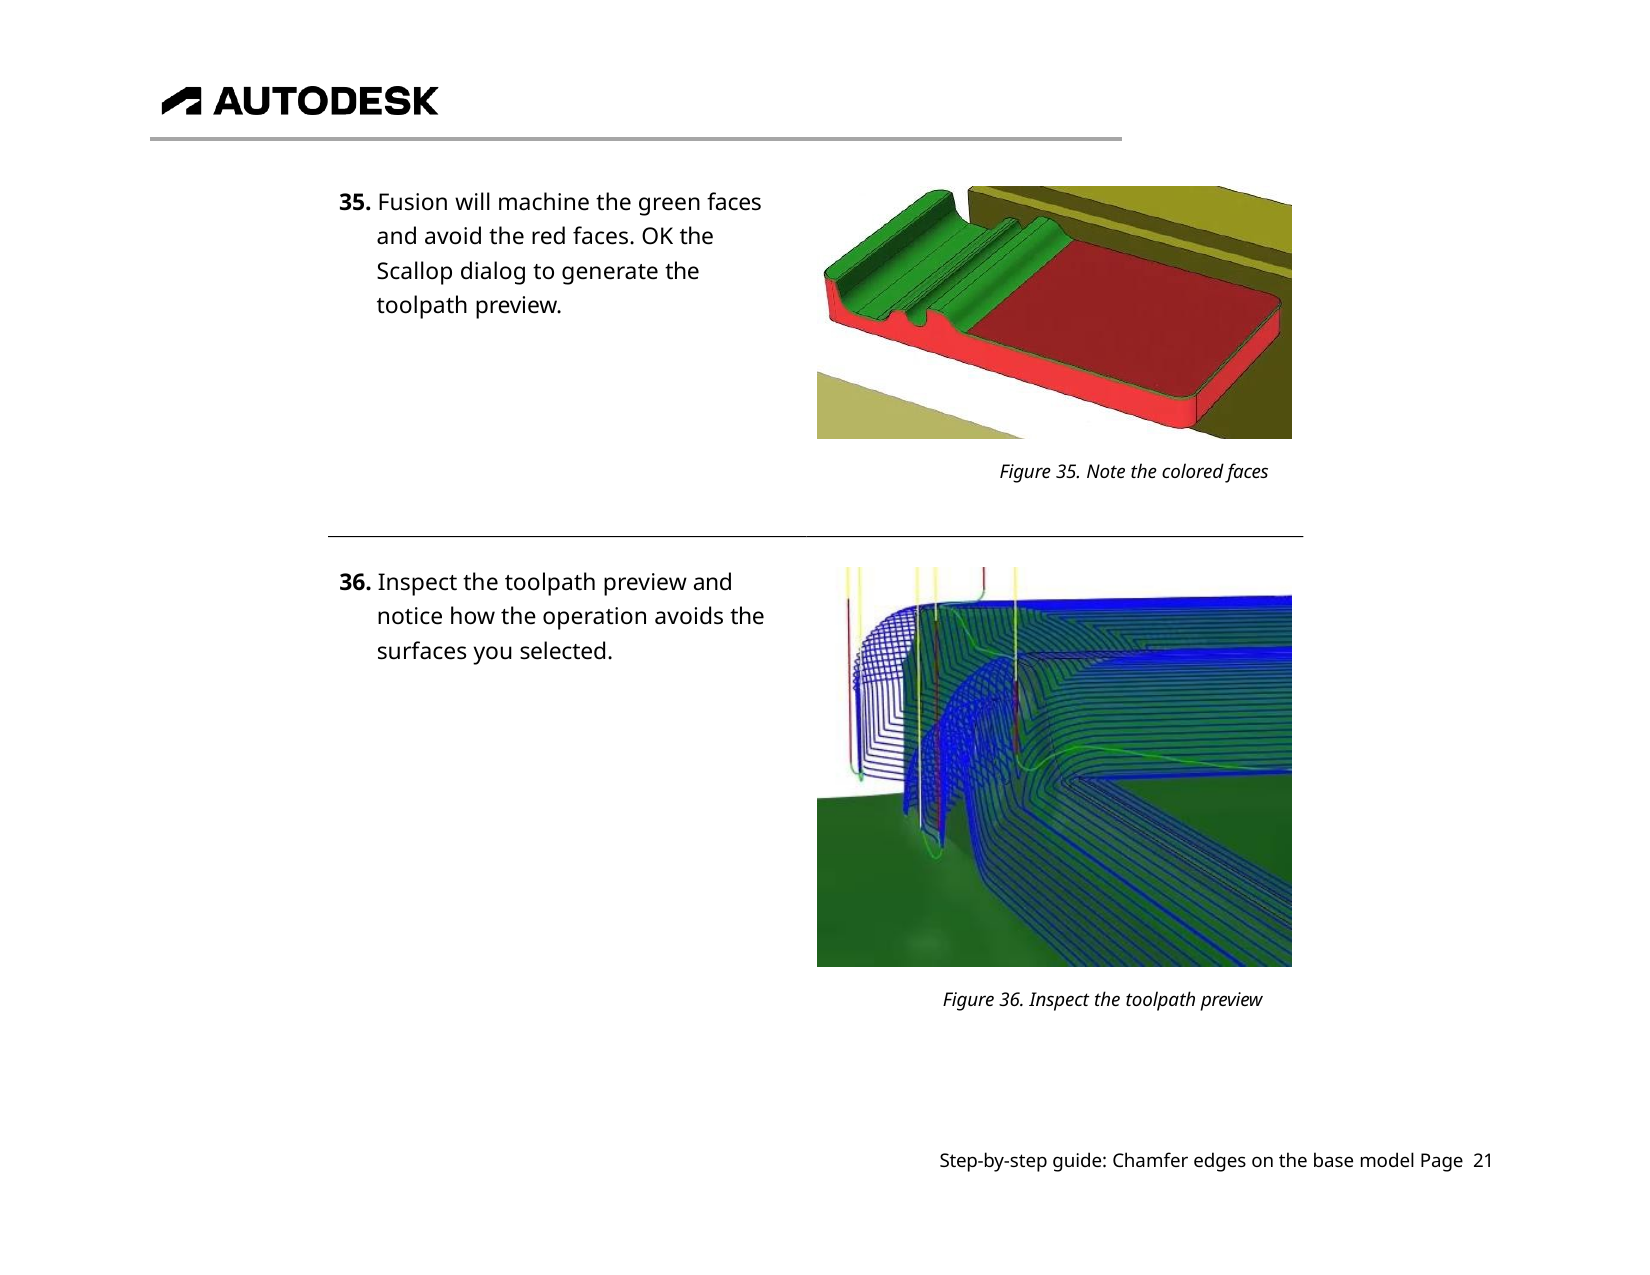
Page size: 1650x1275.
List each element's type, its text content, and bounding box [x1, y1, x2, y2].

text_box 35. Fusion will machine the green faces and avoid the red faces. OK the Scallop dialog to generate the toolpath preview. [337, 178, 766, 318]
picture [817, 186, 1293, 439]
text_box Figure 36. Inspect the toolpath preview [940, 985, 1294, 1010]
picture [161, 86, 439, 115]
slide_number Step-by-step guide: Chamfer edges on the base model Page 20 [937, 1145, 1509, 1275]
text_box 36. Inspect the toolpath preview and notice how the operation avoids the surfaces you selected. [337, 558, 770, 664]
picture [817, 566, 1293, 967]
text_box Figure 35. Note the colored faces [997, 457, 1294, 483]
